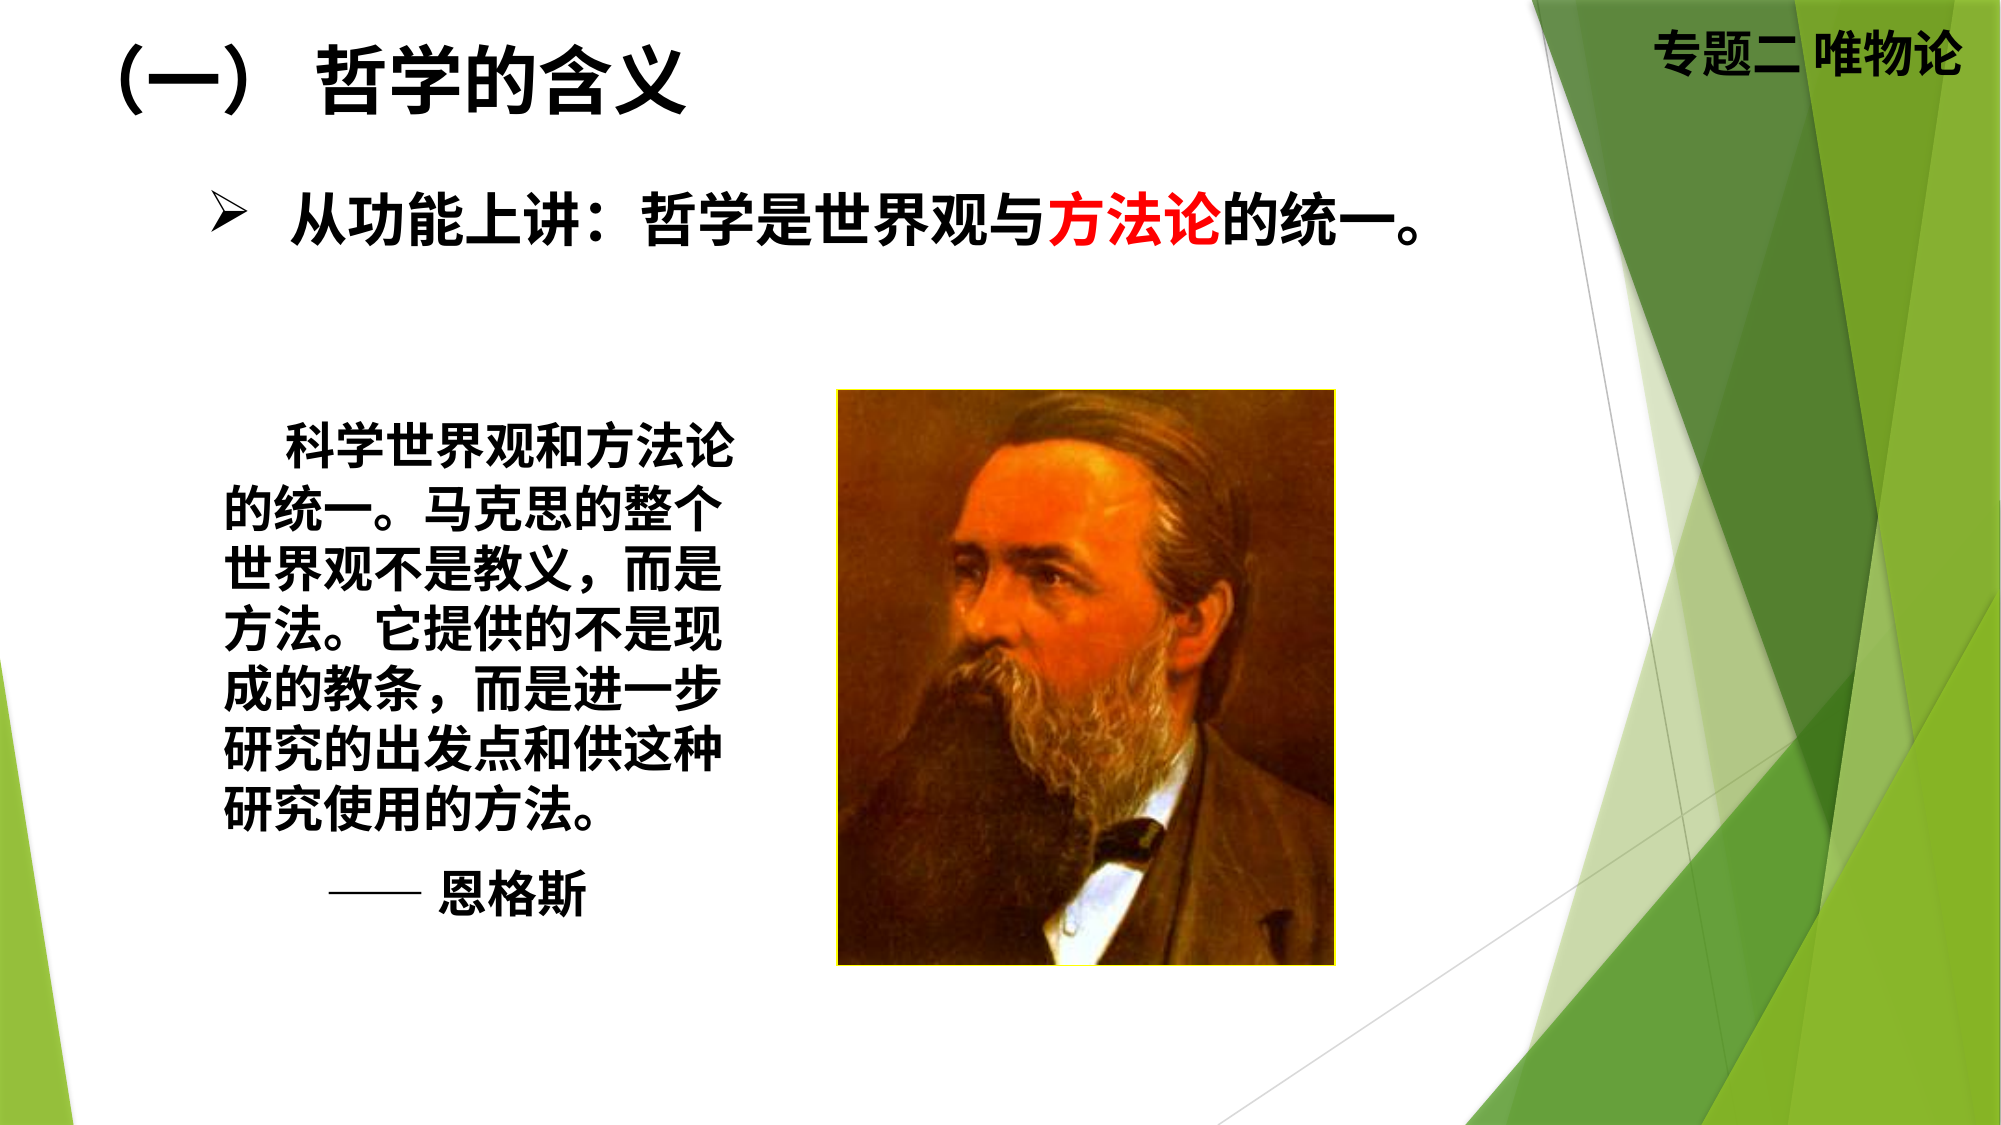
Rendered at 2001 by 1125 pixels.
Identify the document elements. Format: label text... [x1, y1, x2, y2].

text_box 科学世界观和方法论的统一。马克思的整个世界观不是教义，而是方法。它提供的不是现成的教条，而是进一步研究的出发点和供这种研究使用的方法。 ——恩格斯 [208, 390, 757, 930]
text_box 从功能上讲：哲学是世界观与方法论的统一。 [191, 176, 1691, 261]
text_box （一） 哲学的含义 [56, 26, 1121, 132]
picture [836, 389, 1335, 966]
